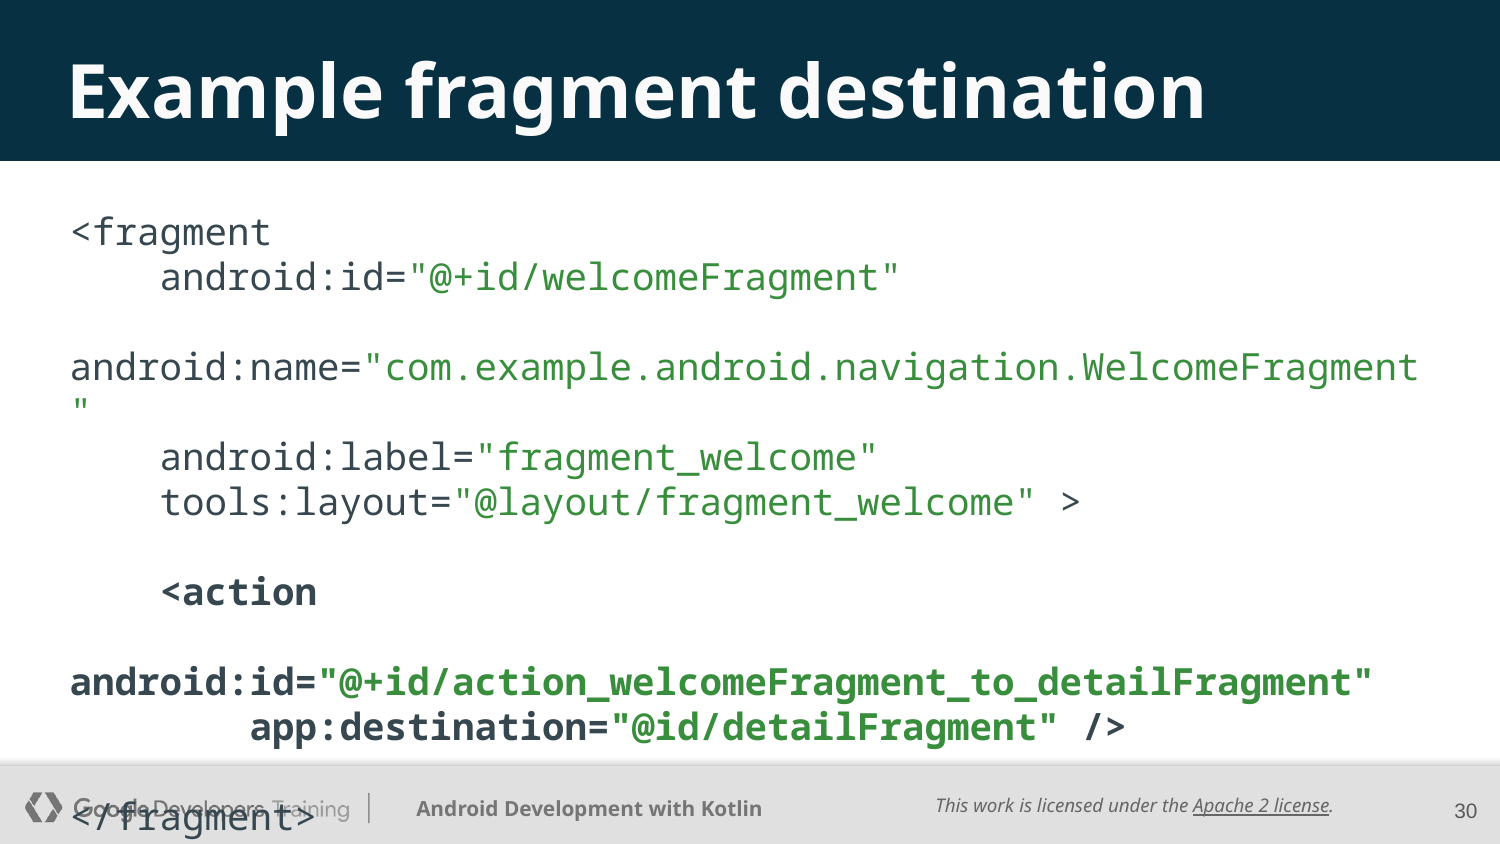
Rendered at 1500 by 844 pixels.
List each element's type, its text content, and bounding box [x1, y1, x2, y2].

picture [0, 161, 1500, 844]
text_box <fragment android:id="@+id/welcomeFragment" android:name="com.example.android.navigation.WelcomeFragment" android:label="fragment_welcome" tools:layout="@layout/fragment_welcome" > <action android:id="@+id/action_welcomeFragment_to_detailFragment" app:destination="@id/detailFragment" /> </fragment> [54, 192, 1453, 688]
slide_number ‹#› [1402, 777, 1493, 842]
title Example fragment destination [51, 28, 1449, 122]
